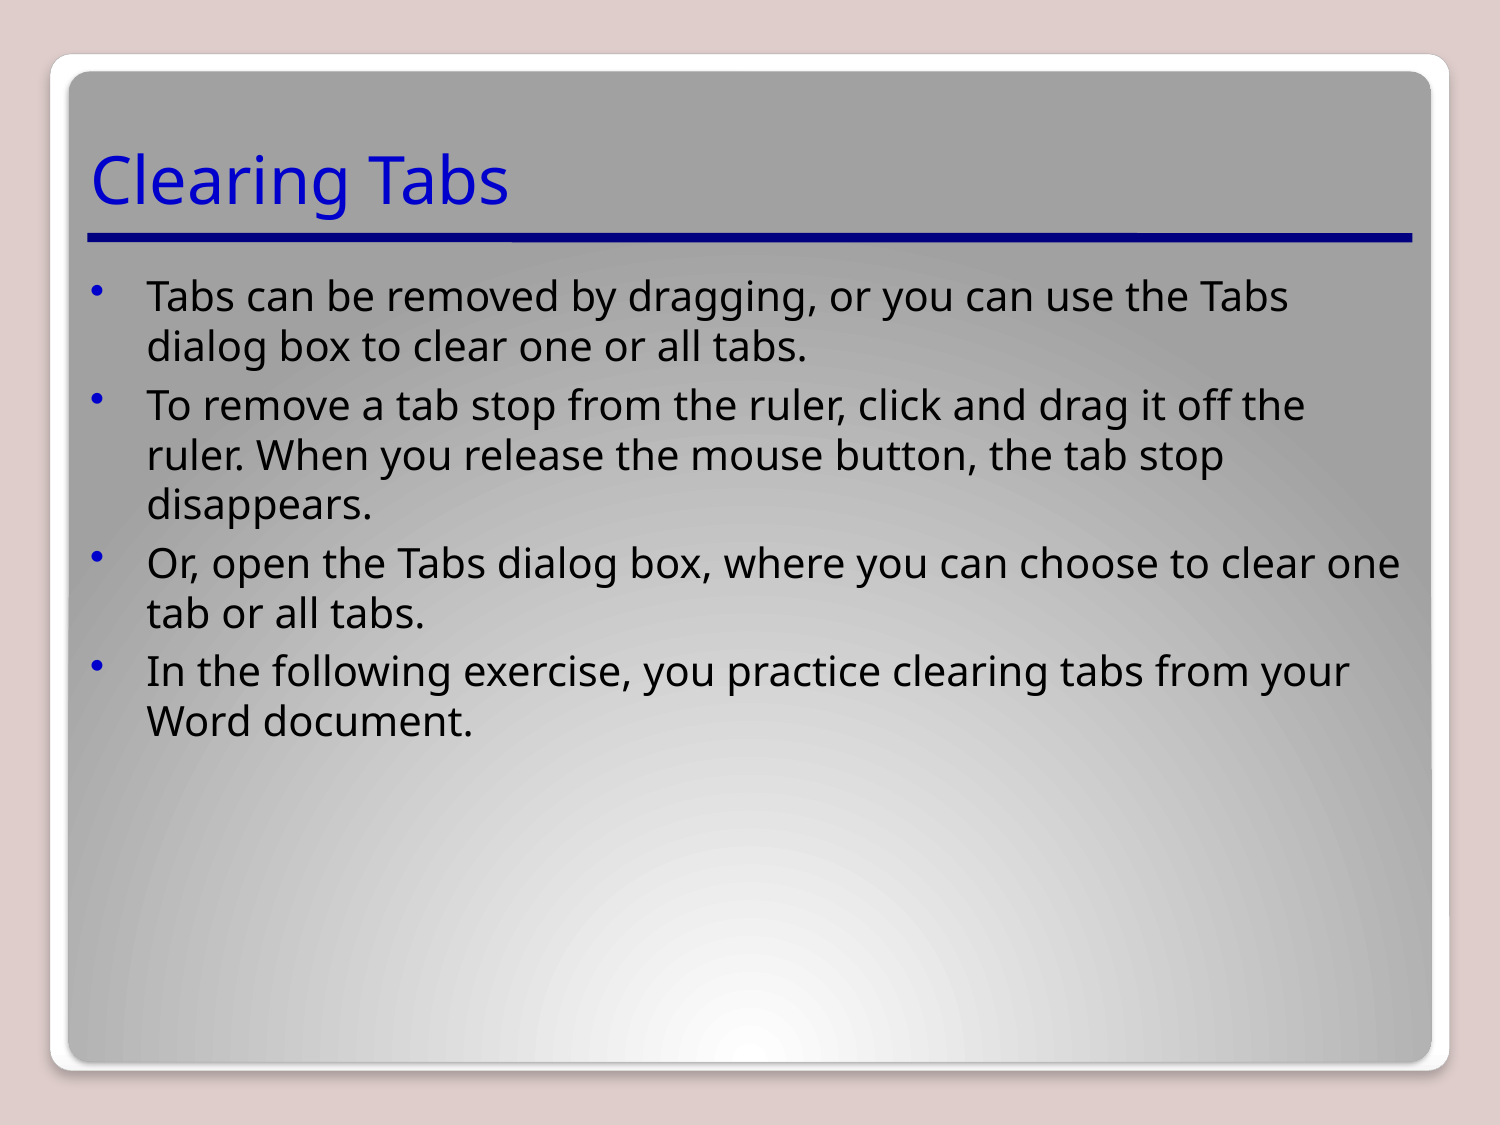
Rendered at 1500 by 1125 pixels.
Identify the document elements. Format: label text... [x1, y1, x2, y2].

title Clearing Tabs [74, 74, 1426, 226]
list Tabs can be removed by dragging, or you can use the Tabs dialog box to clear one or all tabs. To remove a tab stop from the ruler, click and drag it off the ruler. When you release the mouse button, the tab stop disappears. Or, open the Tabs dialog box, where you can choose to clear one tab or all tabs. In the following exercise, you practice clearing tabs from your Word document. [75, 262, 1425, 1063]
